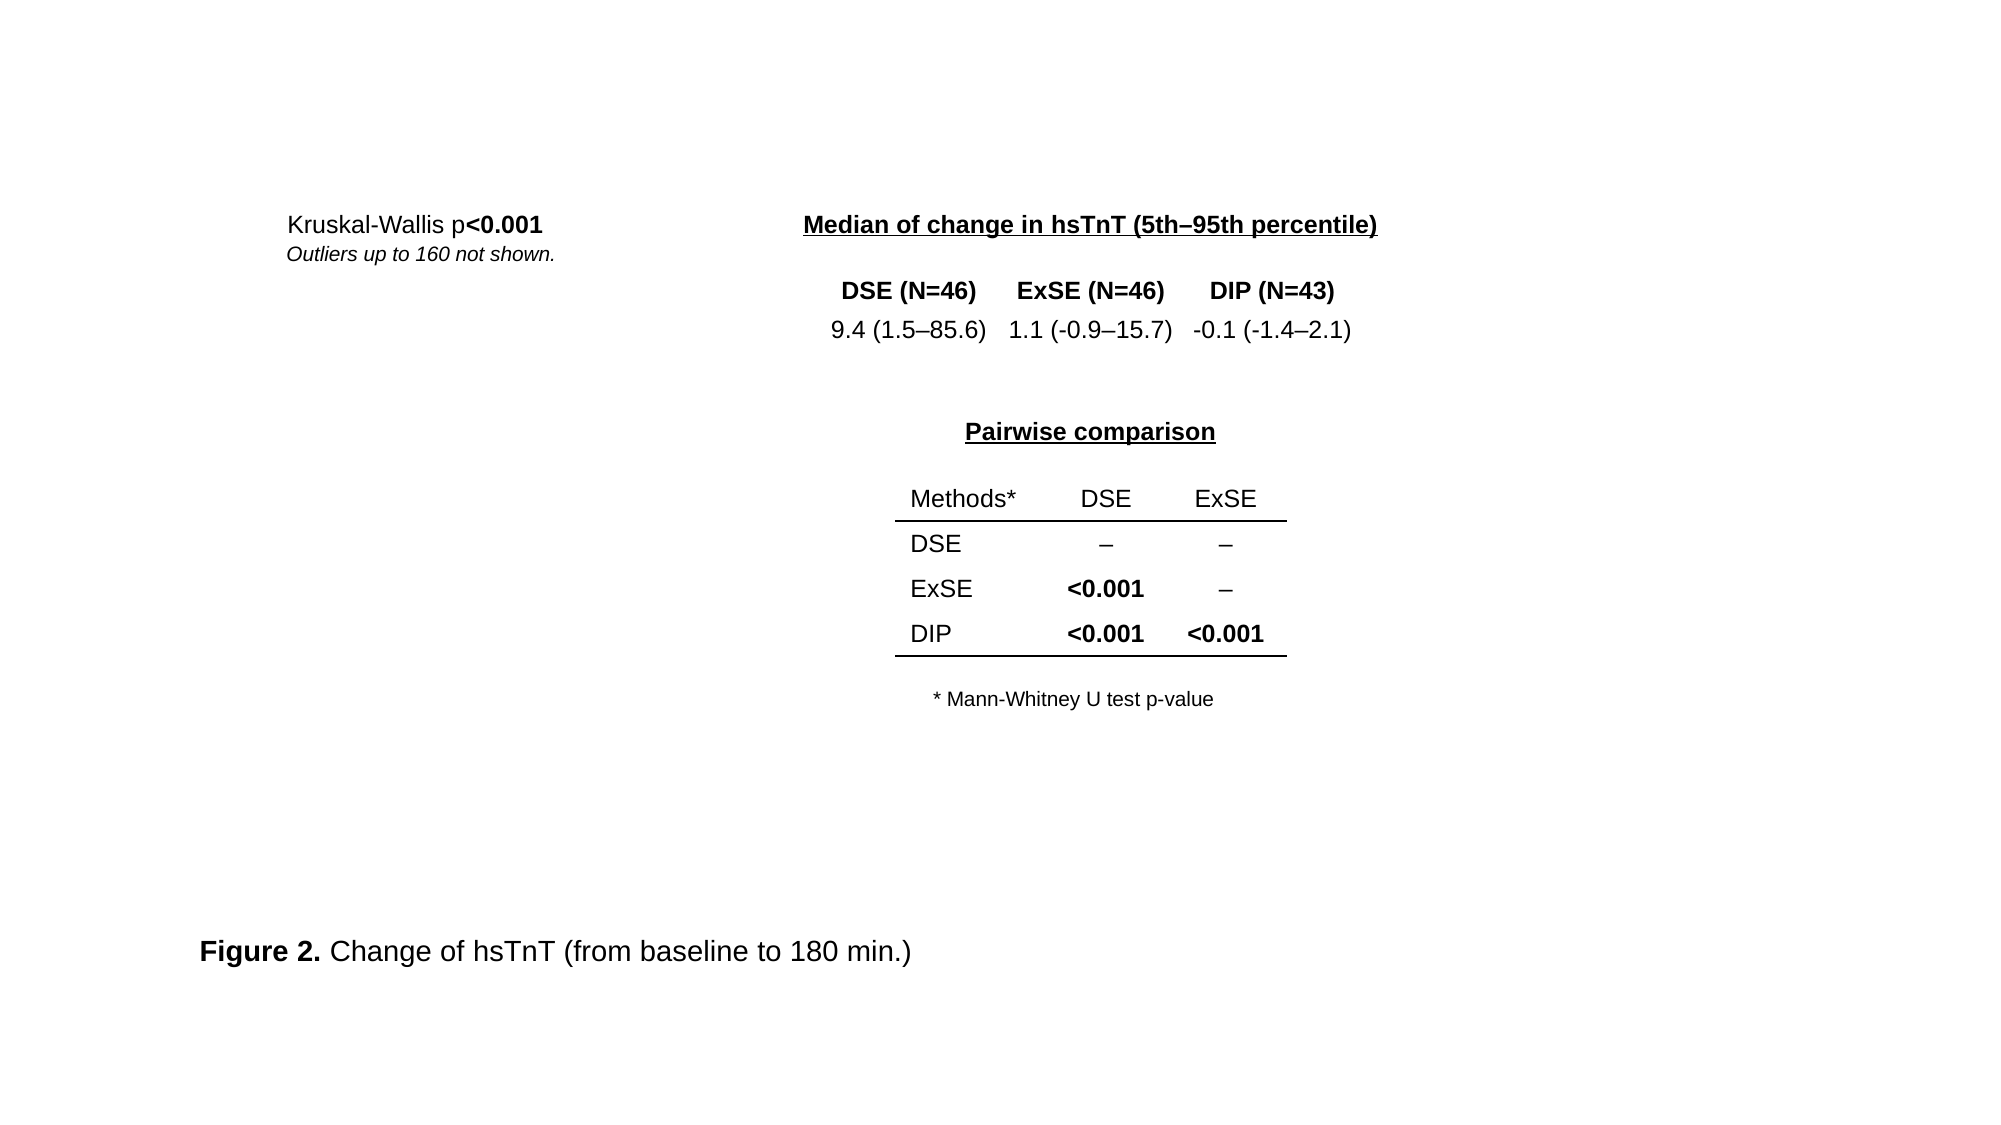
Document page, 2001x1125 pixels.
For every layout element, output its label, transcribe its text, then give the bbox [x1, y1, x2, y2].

table_header Methods* [895, 476, 1047, 520]
table_cell -0.1 (-1.4–2.1) [1182, 310, 1364, 348]
text_box Median of change in hsTnT (5th–95th percentile) [788, 201, 1394, 247]
text_box * Mann-Whitney U test p-value [918, 677, 1343, 718]
text_box Outliers up to 160 not shown. [271, 233, 608, 274]
table_cell – [1165, 522, 1287, 566]
table_header DIP (N=43) [1182, 271, 1364, 310]
table_cell DIP [895, 611, 1047, 655]
table_cell 9.4 (1.5–85.6) [818, 310, 1000, 348]
table_cell ExSE [895, 566, 1047, 611]
text_box Pairwise comparison [950, 408, 1232, 454]
text_box Kruskal-Wallis p<0.001 [272, 201, 559, 233]
table_cell <0.001 [1165, 611, 1287, 655]
table_header ExSE [1165, 476, 1287, 520]
table_cell <0.001 [1047, 566, 1165, 611]
text_box Figure 2. Change of hsTnT (from baseline to 180 min.) [184, 924, 1397, 975]
table_cell DSE [895, 522, 1047, 566]
table_header DSE [1047, 476, 1165, 520]
table_cell – [1047, 522, 1165, 566]
table_cell – [1165, 566, 1287, 611]
table_cell 1.1 (-0.9–15.7) [1000, 310, 1182, 348]
table_cell <0.001 [1047, 611, 1165, 655]
table_header ExSE (N=46) [1000, 271, 1182, 310]
table_header DSE (N=46) [818, 271, 1000, 310]
